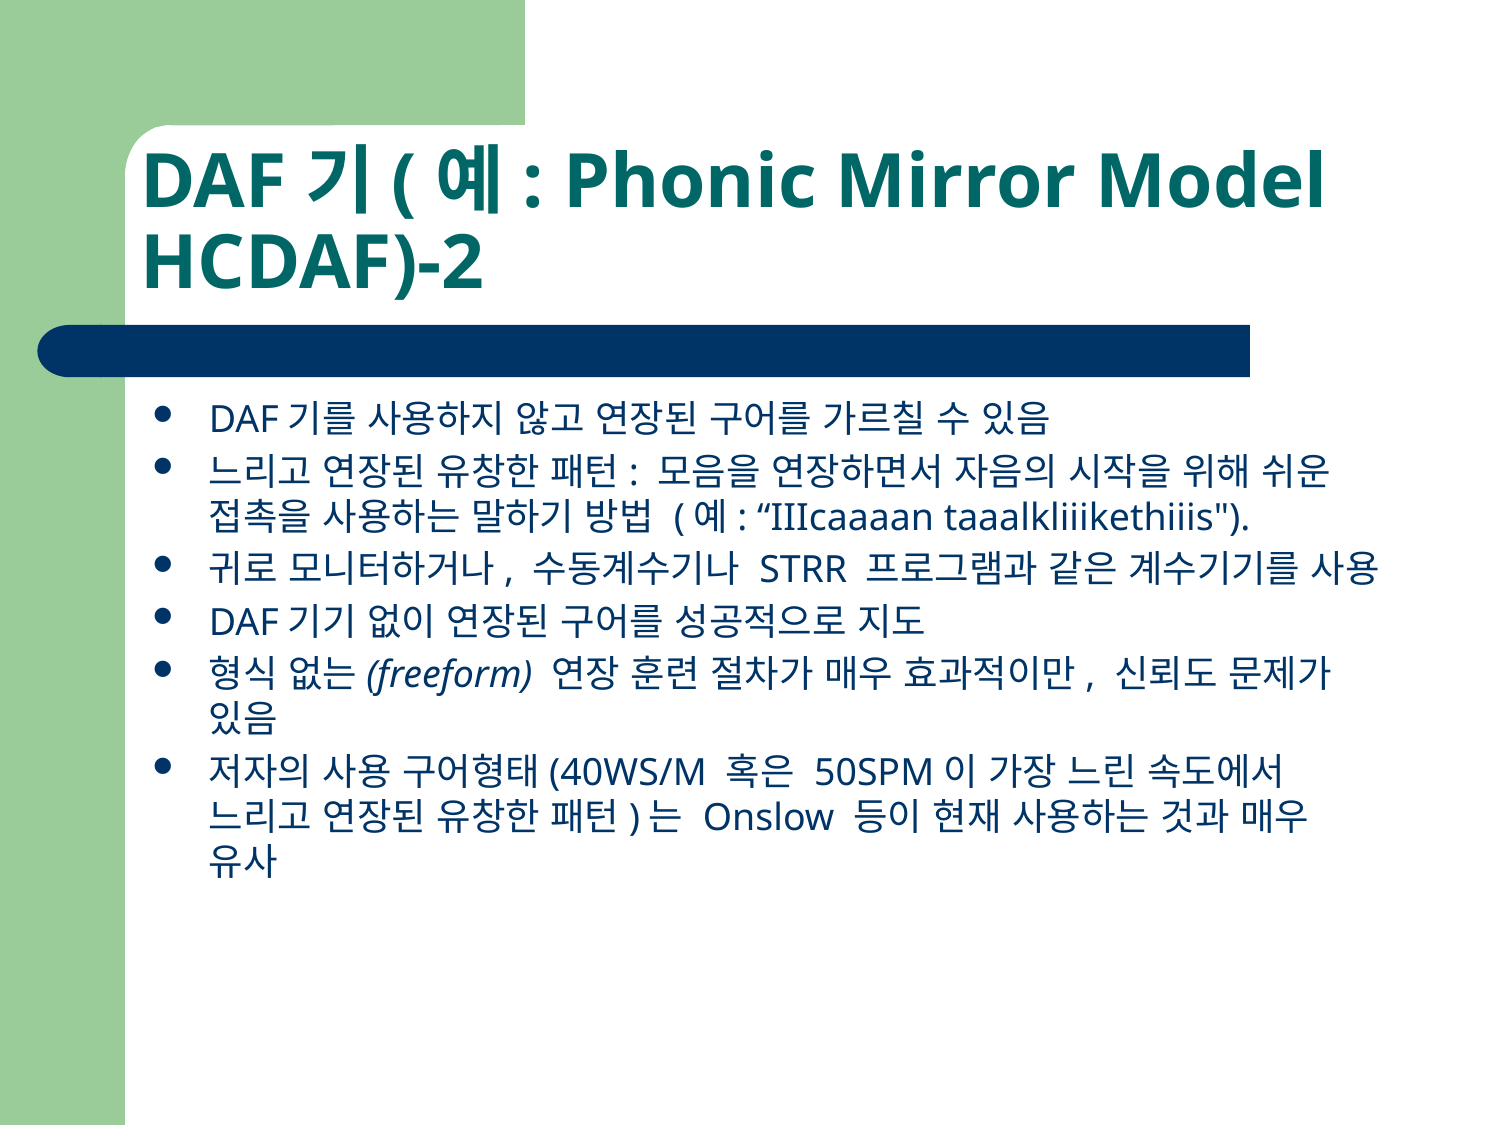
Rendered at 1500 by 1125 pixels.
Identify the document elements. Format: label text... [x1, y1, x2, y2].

list DAF기를 사용하지 않고 연장된 구어를 가르칠 수 있음 느리고 연장된 유창한 패턴: 모음을 연장하면서 자음의 시작을 위해 쉬운 접촉을 사용하는 말하기 방법 (예: “IIIcaaaan taaalkliiikethiiis"). 귀로 모니터하거나, 수동계수기나 STRR 프로그램과 같은 계수기기를 사용 DAF기기 없이 연장된 구어를 성공적으로 지도 형식 없는(freeform) 연장 훈련 절차가 매우 효과적이만, 신뢰도 문제가 있음 저자의 사용 구어형태(40WS/M 혹은 50SPM이 가장 느린 속도에서 느리고 연장된 유창한 패턴)는 Onslow 등이 현재 사용하는 것과 매우 유사 [137, 387, 1400, 999]
title DAF기(예: Phonic Mirror Model HCDAF)-2 [124, 124, 1426, 313]
